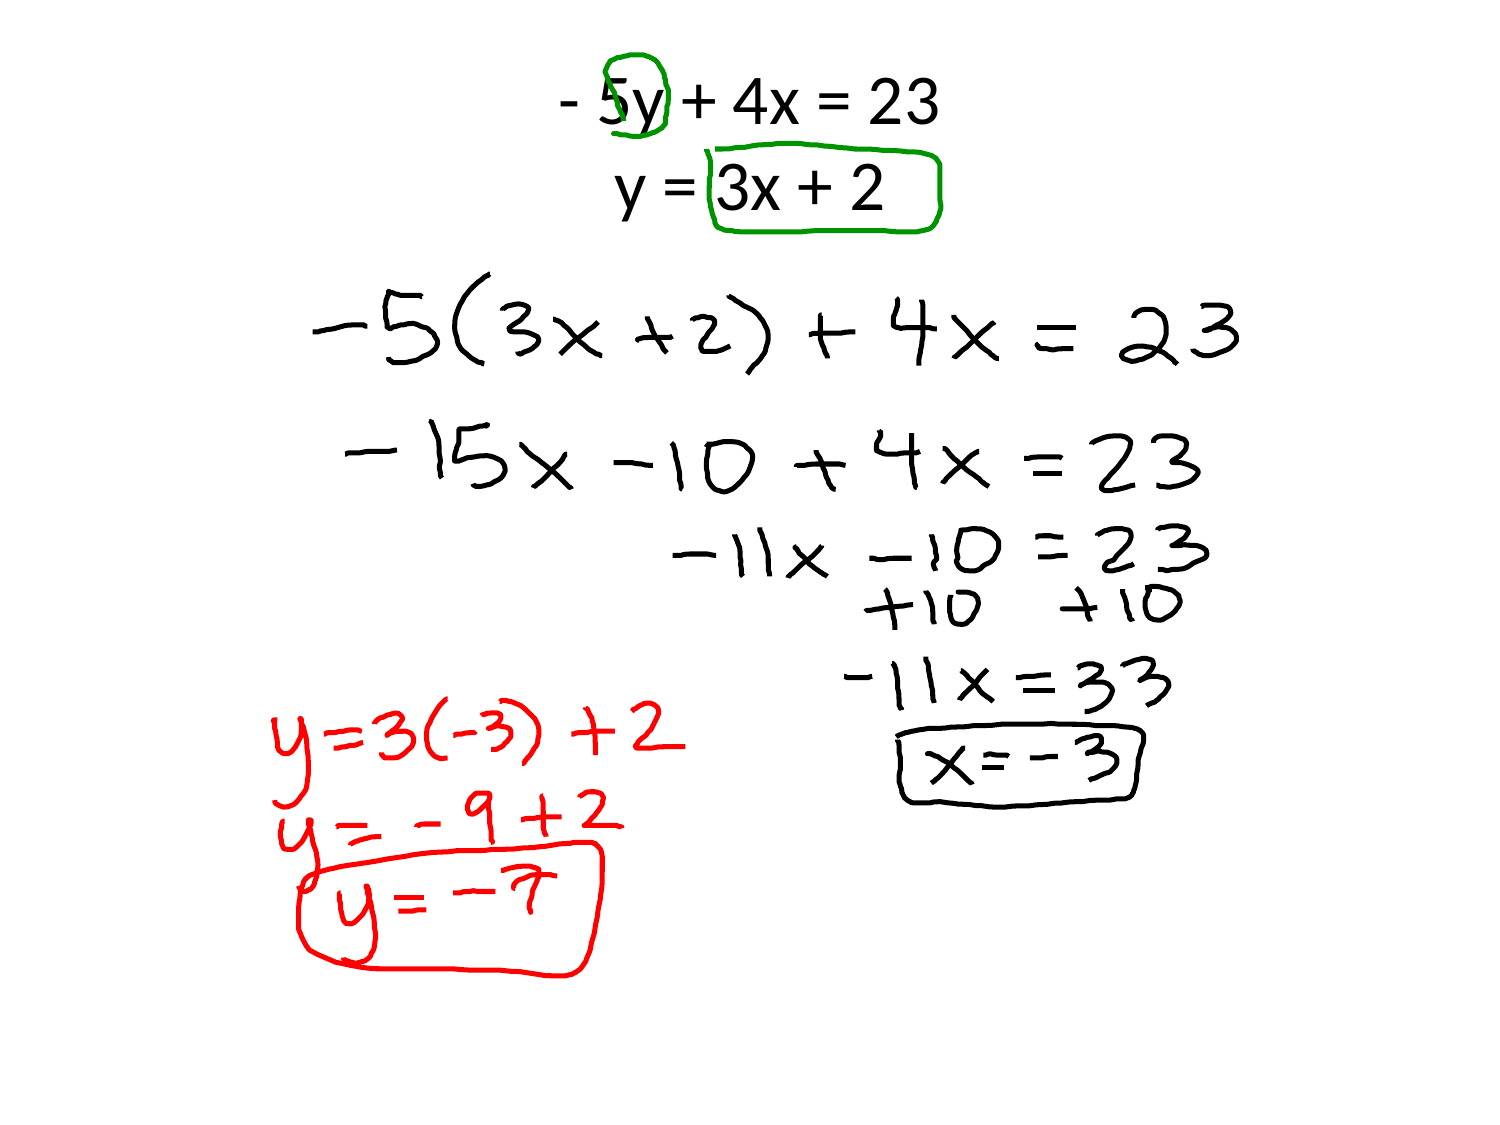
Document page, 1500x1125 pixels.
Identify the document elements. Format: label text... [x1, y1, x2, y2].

text_box [1152, 435, 1199, 488]
text_box [384, 290, 439, 364]
text_box [925, 656, 935, 704]
text_box [795, 463, 821, 467]
text_box [705, 142, 942, 233]
text_box [942, 447, 961, 465]
text_box [1120, 308, 1178, 365]
text_box [941, 450, 980, 484]
text_box [1121, 589, 1134, 622]
text_box [1144, 585, 1181, 621]
text_box [1121, 657, 1170, 707]
text_box [1015, 674, 1051, 679]
text_box [430, 419, 443, 479]
text_box [815, 450, 836, 491]
text_box [918, 299, 924, 366]
text_box [1035, 534, 1064, 538]
text_box [691, 315, 731, 353]
text_box [794, 546, 808, 560]
text_box [453, 423, 506, 488]
text_box [728, 295, 769, 375]
text_box [604, 54, 670, 138]
text_box [759, 527, 771, 577]
text_box [824, 463, 846, 467]
text_box [930, 534, 938, 572]
text_box [953, 314, 976, 339]
text_box [914, 448, 921, 454]
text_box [273, 698, 686, 977]
text_box [312, 324, 368, 333]
text_box [519, 443, 551, 471]
text_box [819, 334, 829, 359]
text_box [875, 430, 910, 455]
text_box [636, 335, 673, 341]
text_box [1077, 663, 1114, 713]
text_box [962, 466, 990, 488]
text_box [501, 303, 540, 355]
text_box [1036, 343, 1074, 351]
text_box [656, 339, 668, 354]
text_box [806, 560, 828, 578]
text_box [844, 675, 873, 679]
text_box [953, 321, 996, 359]
text_box [577, 339, 603, 357]
text_box [892, 662, 903, 711]
text_box [559, 321, 599, 355]
text_box [345, 449, 398, 455]
text_box [733, 534, 744, 577]
text_box [892, 297, 920, 330]
text_box [1024, 456, 1063, 460]
text_box [1096, 527, 1135, 572]
text_box [672, 553, 717, 557]
text_box [453, 273, 490, 365]
text_box [787, 545, 823, 579]
text_box [532, 453, 568, 489]
text_box [958, 668, 989, 701]
text_box [613, 461, 653, 467]
title - 5y + 4x = 23 y = 3x + 2 [75, 45, 1425, 233]
text_box [808, 331, 856, 336]
text_box [948, 591, 980, 626]
text_box [925, 590, 935, 625]
text_box [553, 318, 578, 338]
text_box [974, 338, 999, 360]
text_box [705, 440, 754, 493]
text_box [1061, 606, 1098, 610]
text_box [1085, 610, 1091, 622]
text_box [889, 609, 896, 630]
text_box [670, 442, 683, 490]
text_box [1038, 554, 1068, 558]
text_box [864, 603, 914, 613]
text_box [910, 433, 918, 489]
text_box [955, 527, 1000, 572]
text_box [869, 557, 912, 561]
text_box [884, 588, 893, 606]
text_box [1075, 587, 1088, 607]
text_box [960, 669, 975, 683]
text_box [924, 319, 937, 330]
text_box [552, 470, 573, 490]
text_box [819, 314, 824, 332]
text_box [895, 722, 1145, 808]
text_box [1157, 525, 1208, 572]
text_box [1192, 304, 1238, 357]
text_box [1090, 435, 1136, 492]
text_box [975, 684, 994, 703]
text_box [646, 316, 658, 336]
